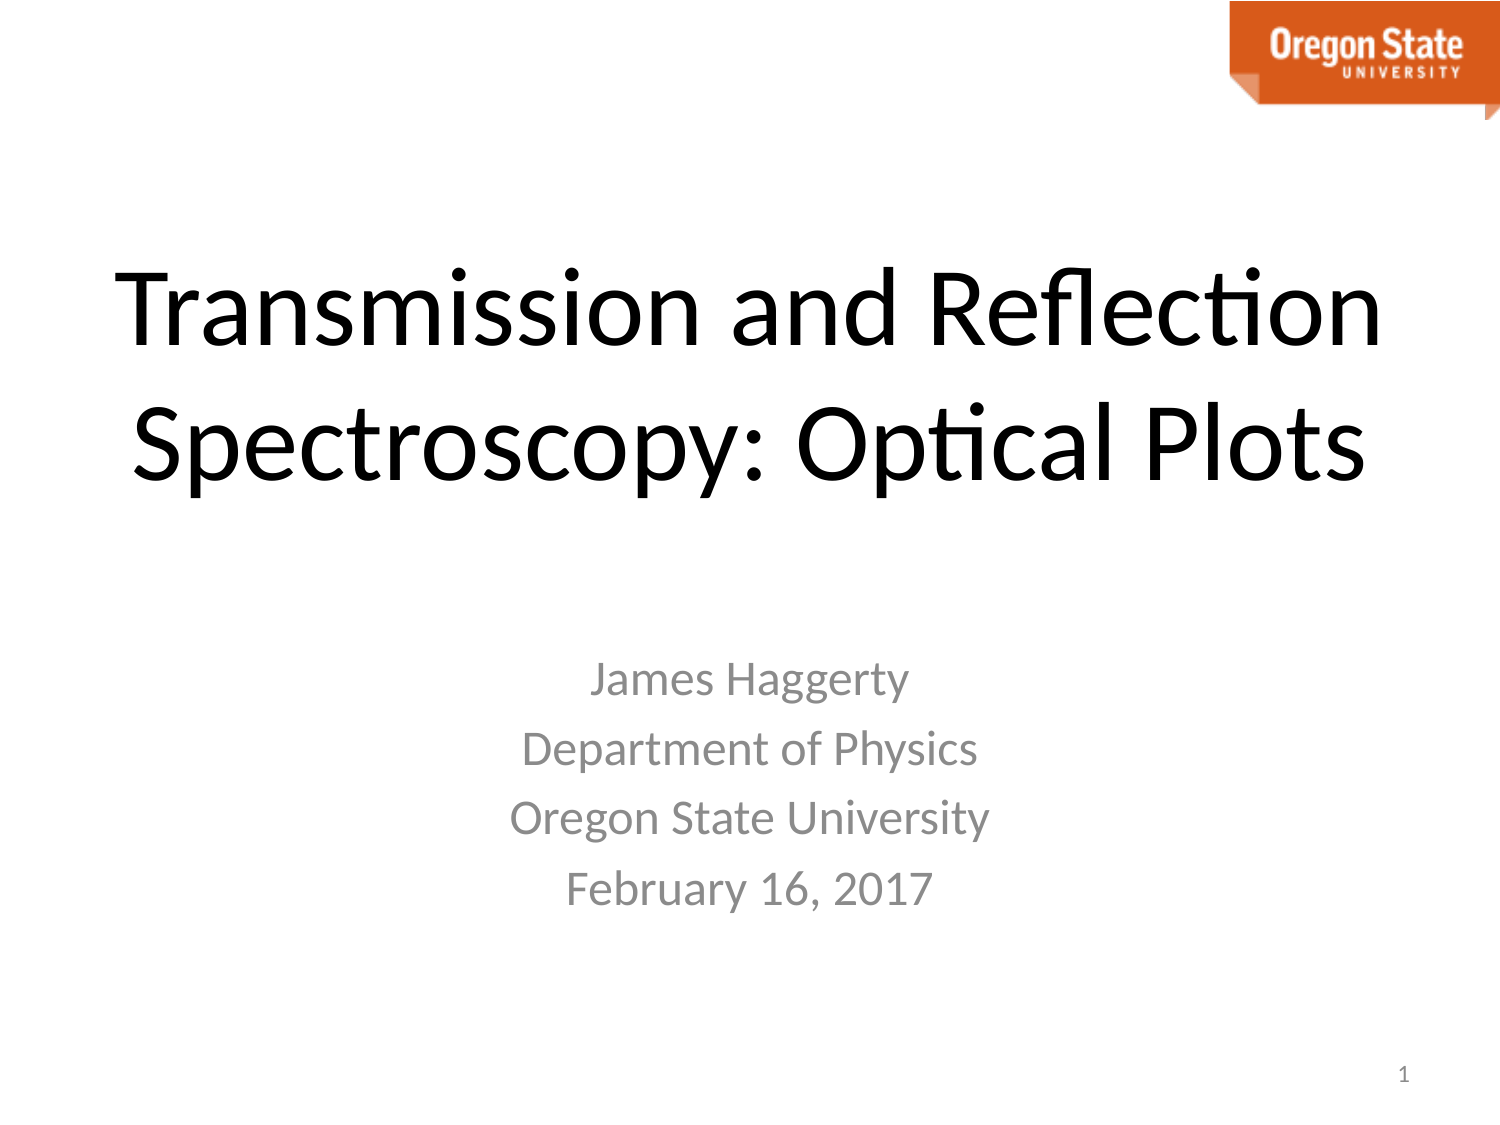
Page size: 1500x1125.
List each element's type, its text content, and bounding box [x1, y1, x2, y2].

slide_number 1 [1074, 1042, 1425, 1103]
title Transmission and Reflection Spectroscopy: Optical Plots [81, 98, 1419, 638]
subtitle James Haggerty Department of Physics Oregon State University February 16, 2017 [225, 637, 1275, 925]
